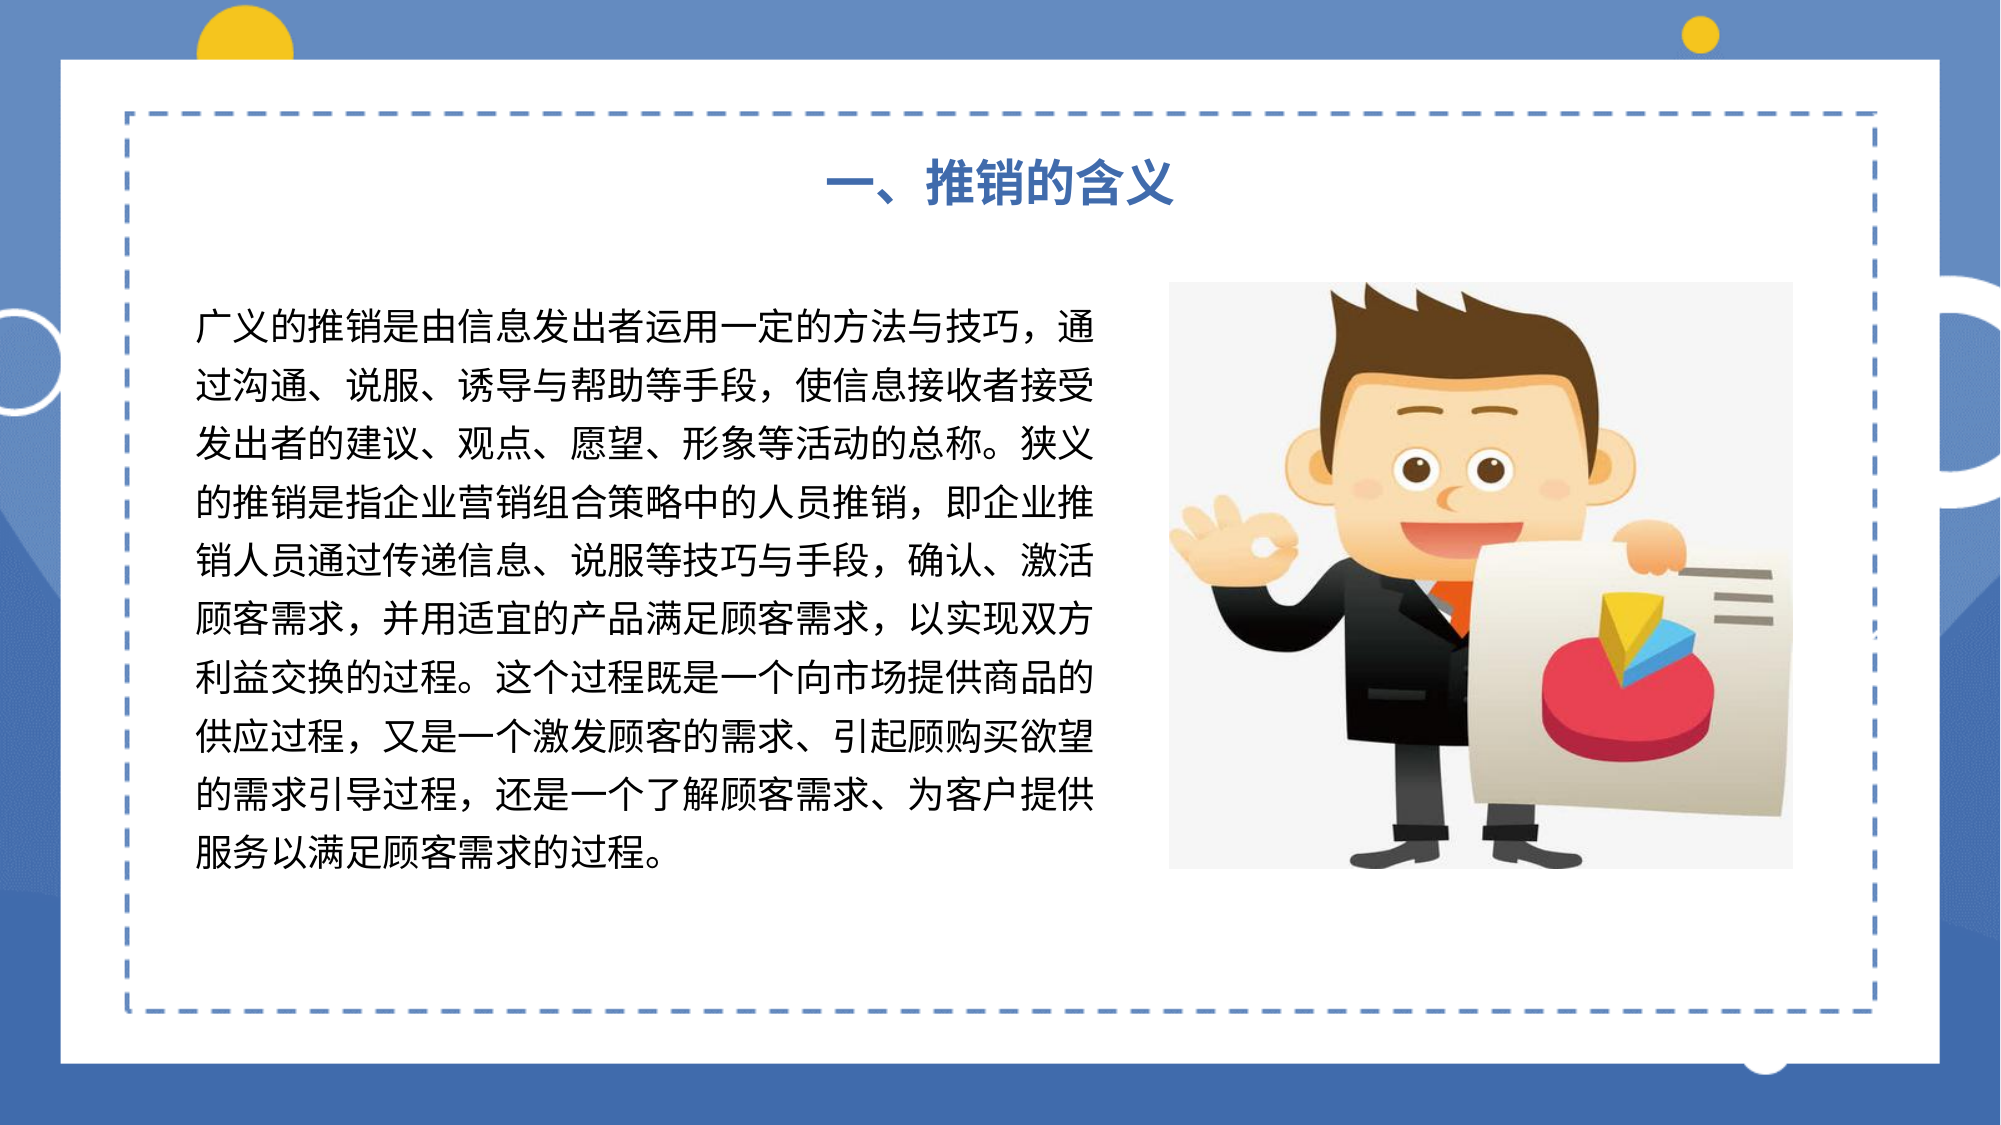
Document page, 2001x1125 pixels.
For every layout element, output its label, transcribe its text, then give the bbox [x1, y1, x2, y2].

text_box 广义的推销是由信息发出者运用一定的方法与技巧，通过沟通、说服、诱导与帮助等手段，使信息接收者接受发出者的建议、观点、愿望、形象等活动的总称。狭义的推销是指企业营销组合策略中的人员推销，即企业推销人员通过传递信息、说服等技巧与手段，确认、激活顾客需求，并用适宜的产品满足顾客需求，以实现双方利益交换的过程。这个过程既是一个向市场提供商品的供应过程，又是一个激发顾客的需求、引起顾购买欲望的需求引导过程，还是一个了解顾客需求、为客户提供服务以满足顾客需求的过程。 [180, 282, 1114, 882]
text_box 一、推销的含义 [810, 144, 1190, 220]
picture [0, 0, 2001, 1125]
